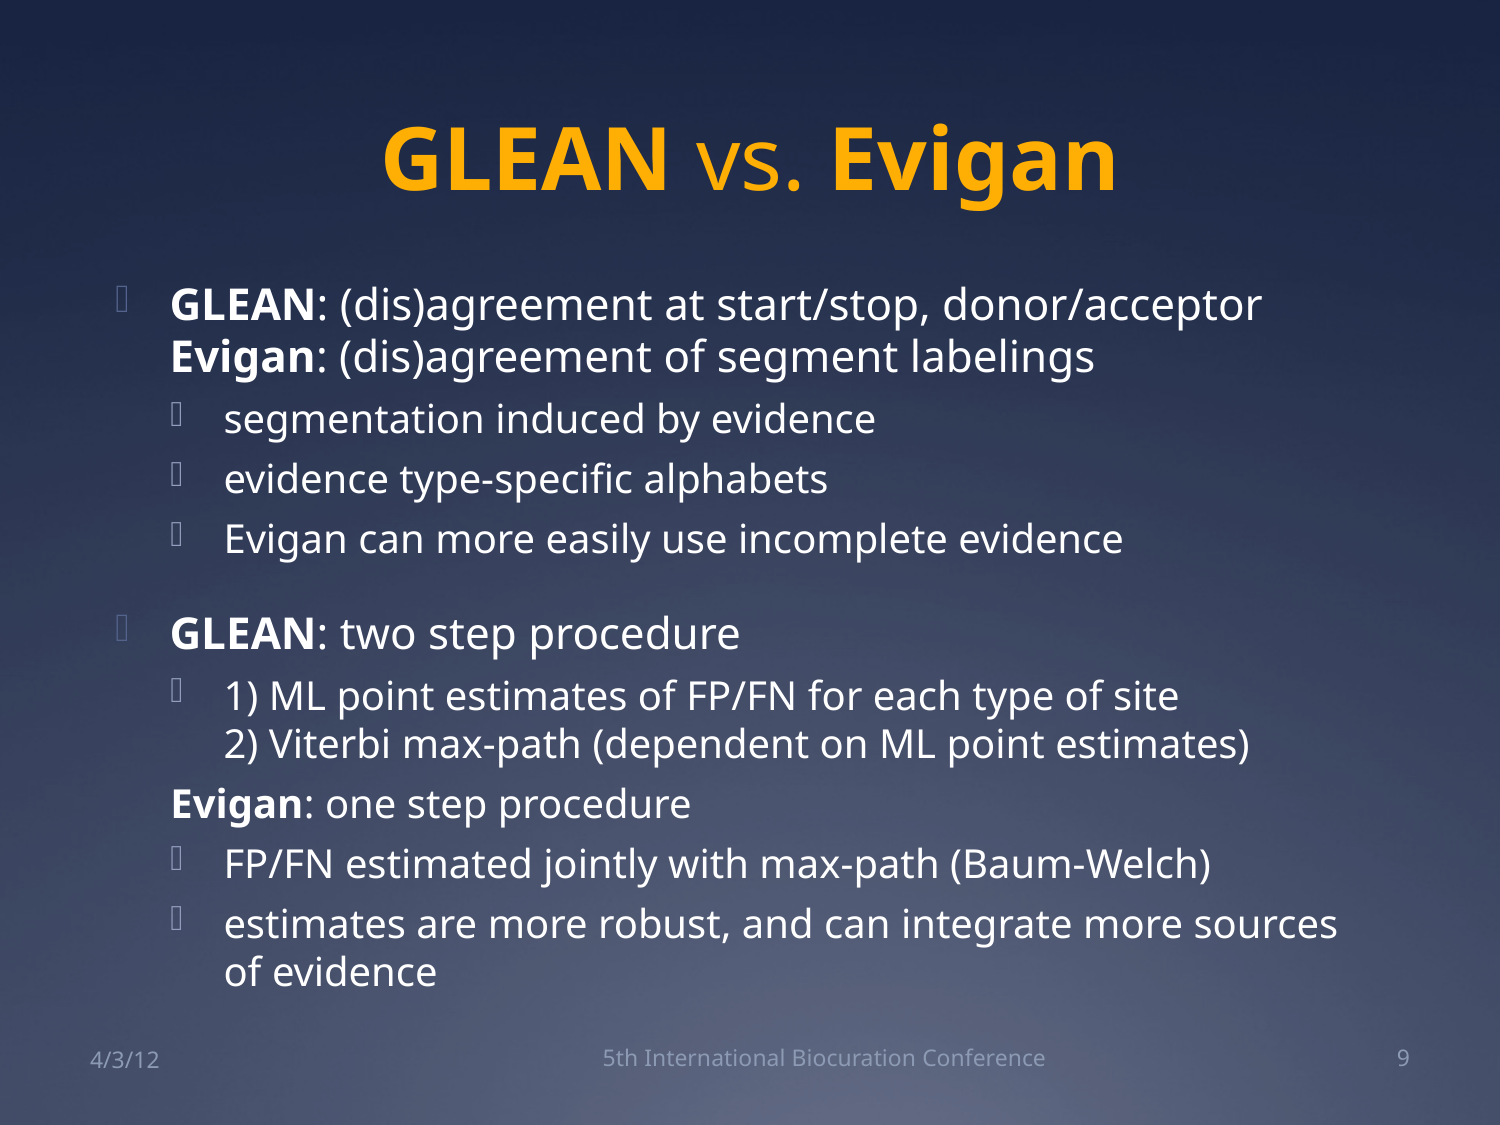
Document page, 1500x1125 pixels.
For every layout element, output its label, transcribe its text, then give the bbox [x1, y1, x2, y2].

slide_number 9 [1325, 1029, 1425, 1090]
title GLEAN vs. Evigan [100, 95, 1400, 225]
footer 5th International Biocuration Conference [361, 1029, 1288, 1090]
list GLEAN: (dis)agreement at start/stop, donor/acceptor Evigan: (dis)agreement of segment labelings segmentation induced by evidence evidence type-specific alphabets Evigan can more easily use incomplete evidence GLEAN: two step procedure 1) ML point estimates of FP/FN for each type of site 2) Viterbi max-path (dependent on ML point estimates) Evigan: one step procedure FP/FN estimated jointly with max-path (Baum-Welch) estimates are more robust, and can integrate more sources of evidence [100, 268, 1400, 1005]
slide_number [75, 1029, 338, 1090]
